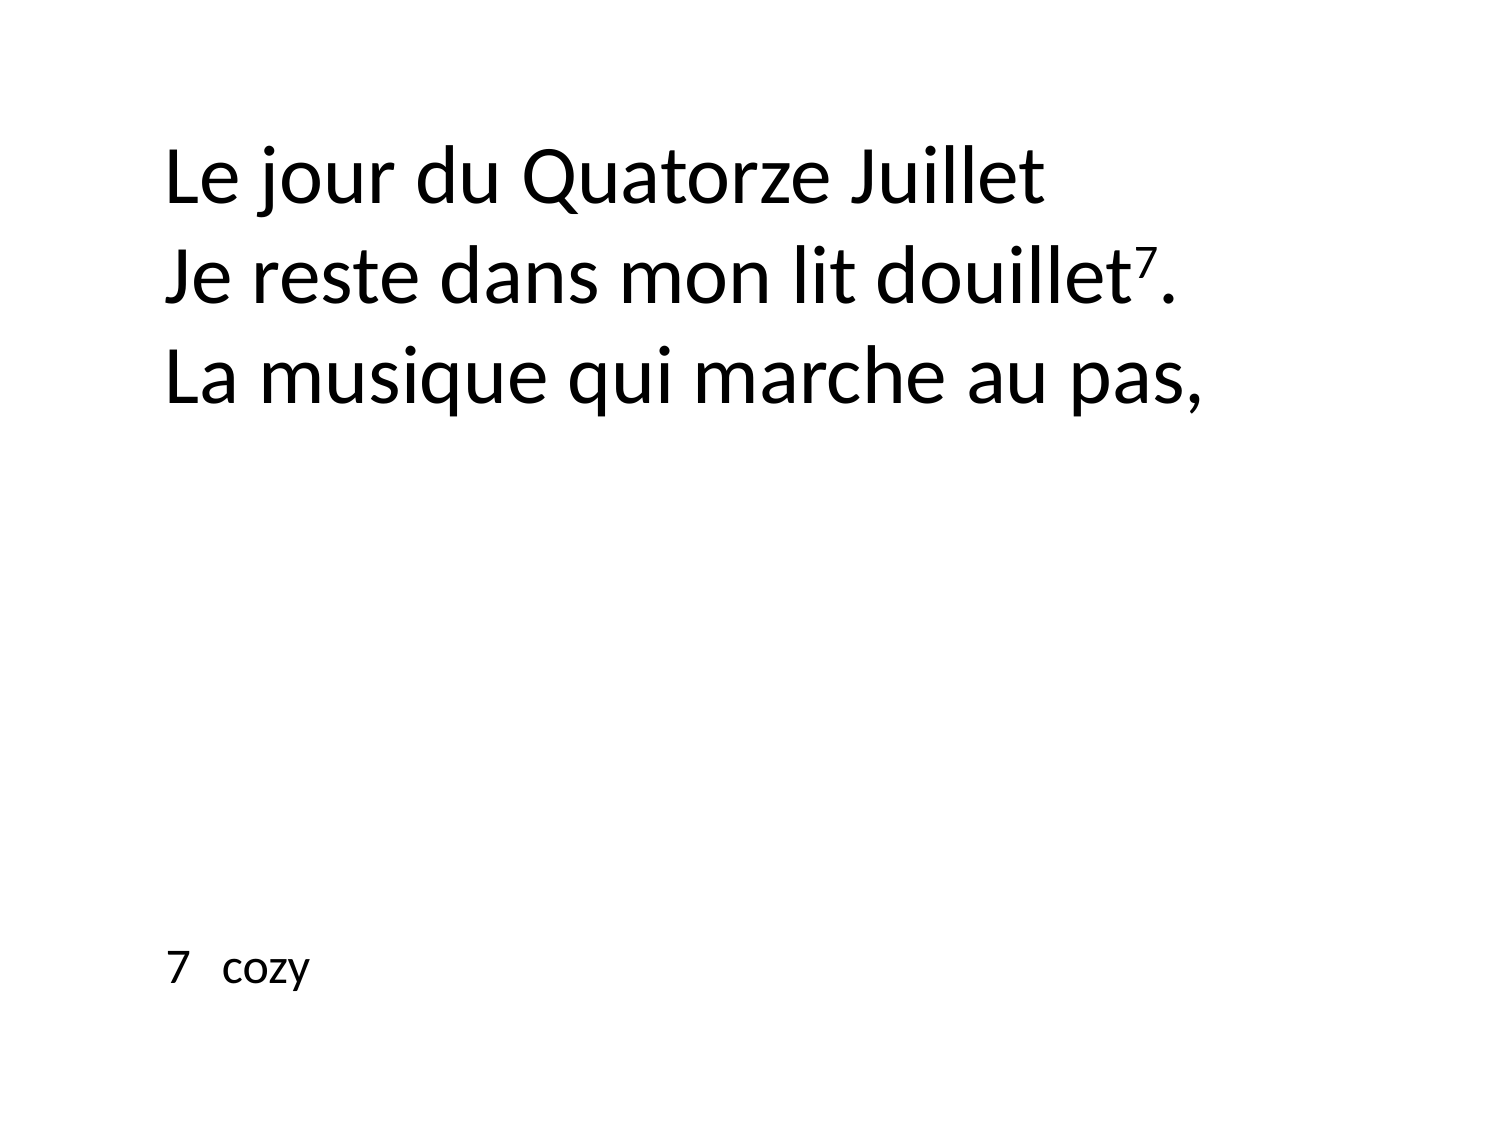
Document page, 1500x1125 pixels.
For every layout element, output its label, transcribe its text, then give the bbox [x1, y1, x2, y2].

text_box Le jour du Quatorze Juillet Je reste dans mon lit douillet7. La musique qui marche au pas, [149, 112, 1500, 528]
text_box cozy [150, 926, 326, 1001]
